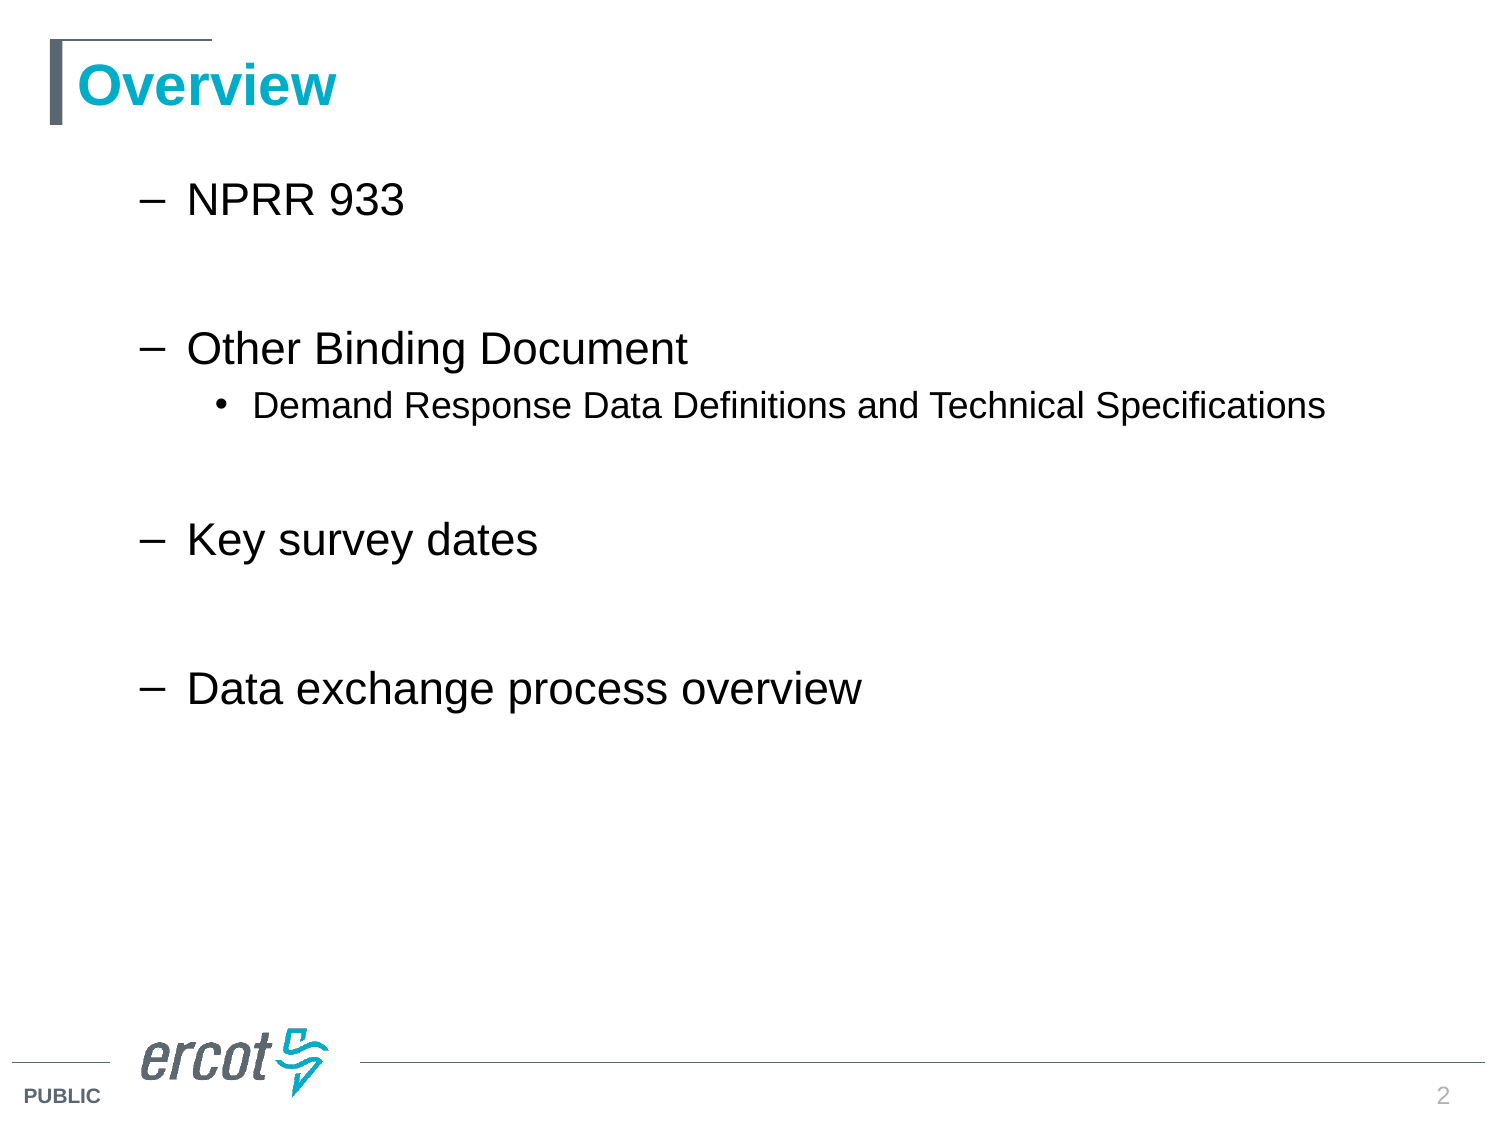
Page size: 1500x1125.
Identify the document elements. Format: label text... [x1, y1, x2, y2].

slide_number 2 [1400, 1076, 1488, 1113]
list NPRR 933 Other Binding Document Demand Response Data Definitions and Technical Specifications Key survey dates Data exchange process overview [50, 162, 1450, 992]
picture [137, 1024, 332, 1100]
title Overview [62, 39, 1450, 125]
